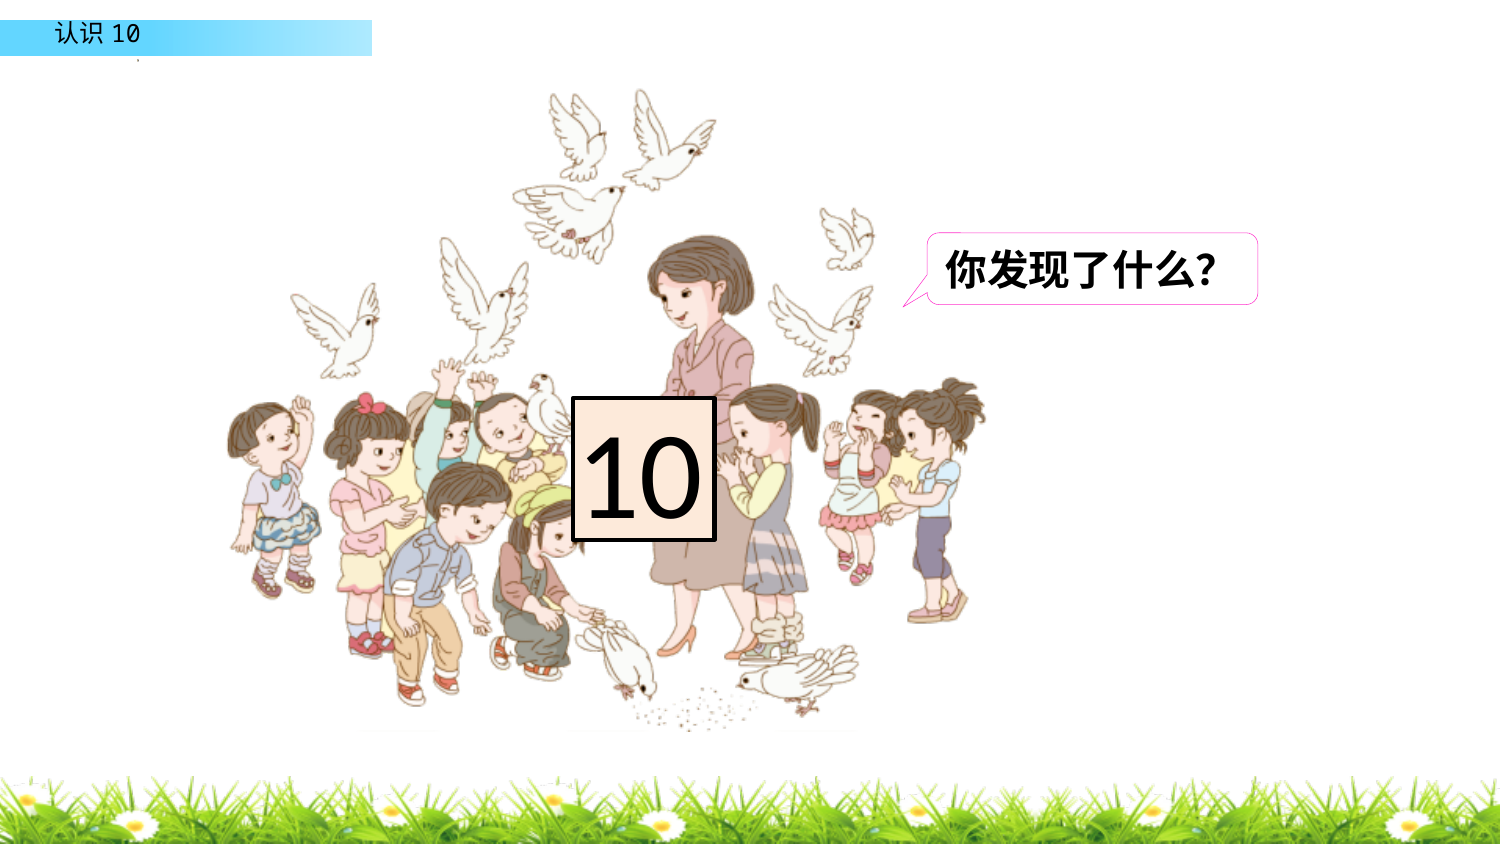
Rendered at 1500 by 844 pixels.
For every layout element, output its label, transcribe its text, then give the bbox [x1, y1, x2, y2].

picture [0, 776, 1500, 844]
text_box 你发现了什么？ [1046, 232, 1258, 305]
picture [145, 70, 1041, 732]
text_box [560, 386, 720, 554]
